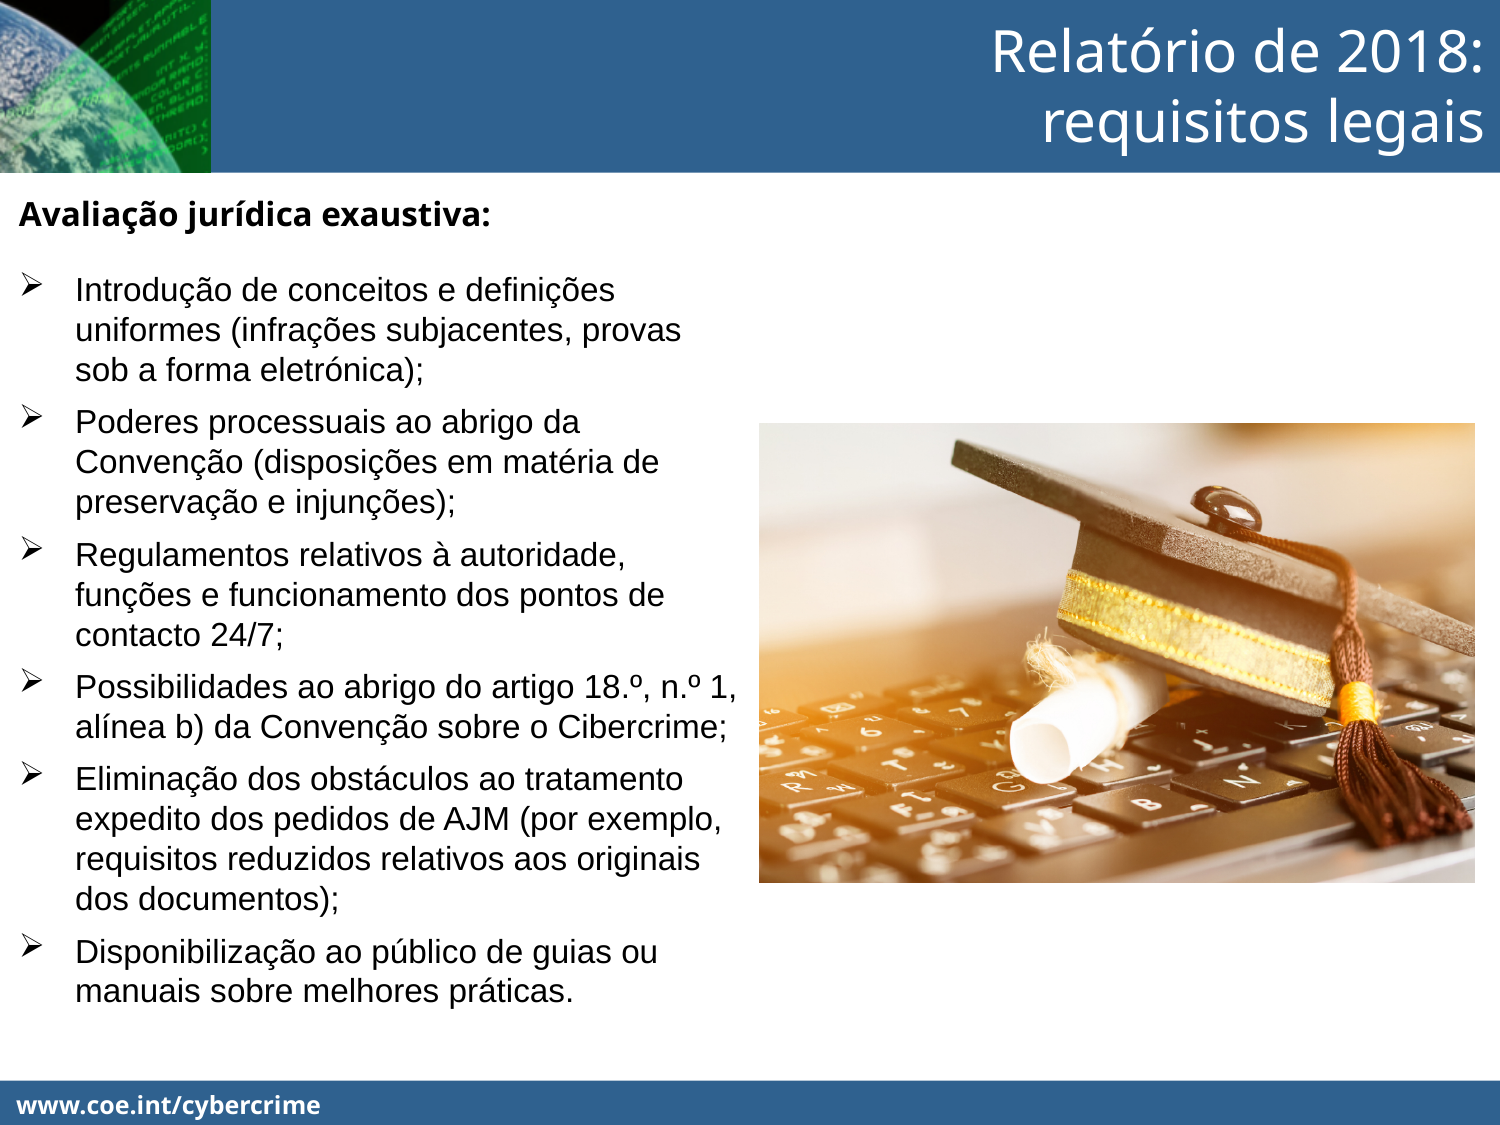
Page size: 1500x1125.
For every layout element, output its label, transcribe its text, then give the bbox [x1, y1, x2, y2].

text_box [0, 1079, 1500, 1125]
text_box www.coe.int/cybercrime [1, 1082, 1500, 1125]
picture [759, 423, 1476, 884]
picture [0, 0, 212, 173]
text_box Avaliação jurídica exaustiva: Introdução de conceitos e definições uniformes (infrações subjacentes, provas sob a forma eletrónica); Poderes processuais ao abrigo da Convenção (disposições em matéria de preservação e injunções); Regulamentos relativos à autoridade, funções e funcionamento dos pontos de contacto 24/7; Possibilidades ao abrigo do artigo 18.º, n.º 1, alínea b) da Convenção sobre o Cibercrime; Eliminação dos obstáculos ao tratamento expedito dos pedidos de AJM (por exemplo, requisitos reduzidos relativos aos originais dos documentos); Disponibilização ao público de guias ou manuais sobre melhores práticas. [4, 186, 760, 1017]
text_box Relatório de 2018: requisitos legais [214, 0, 1500, 175]
